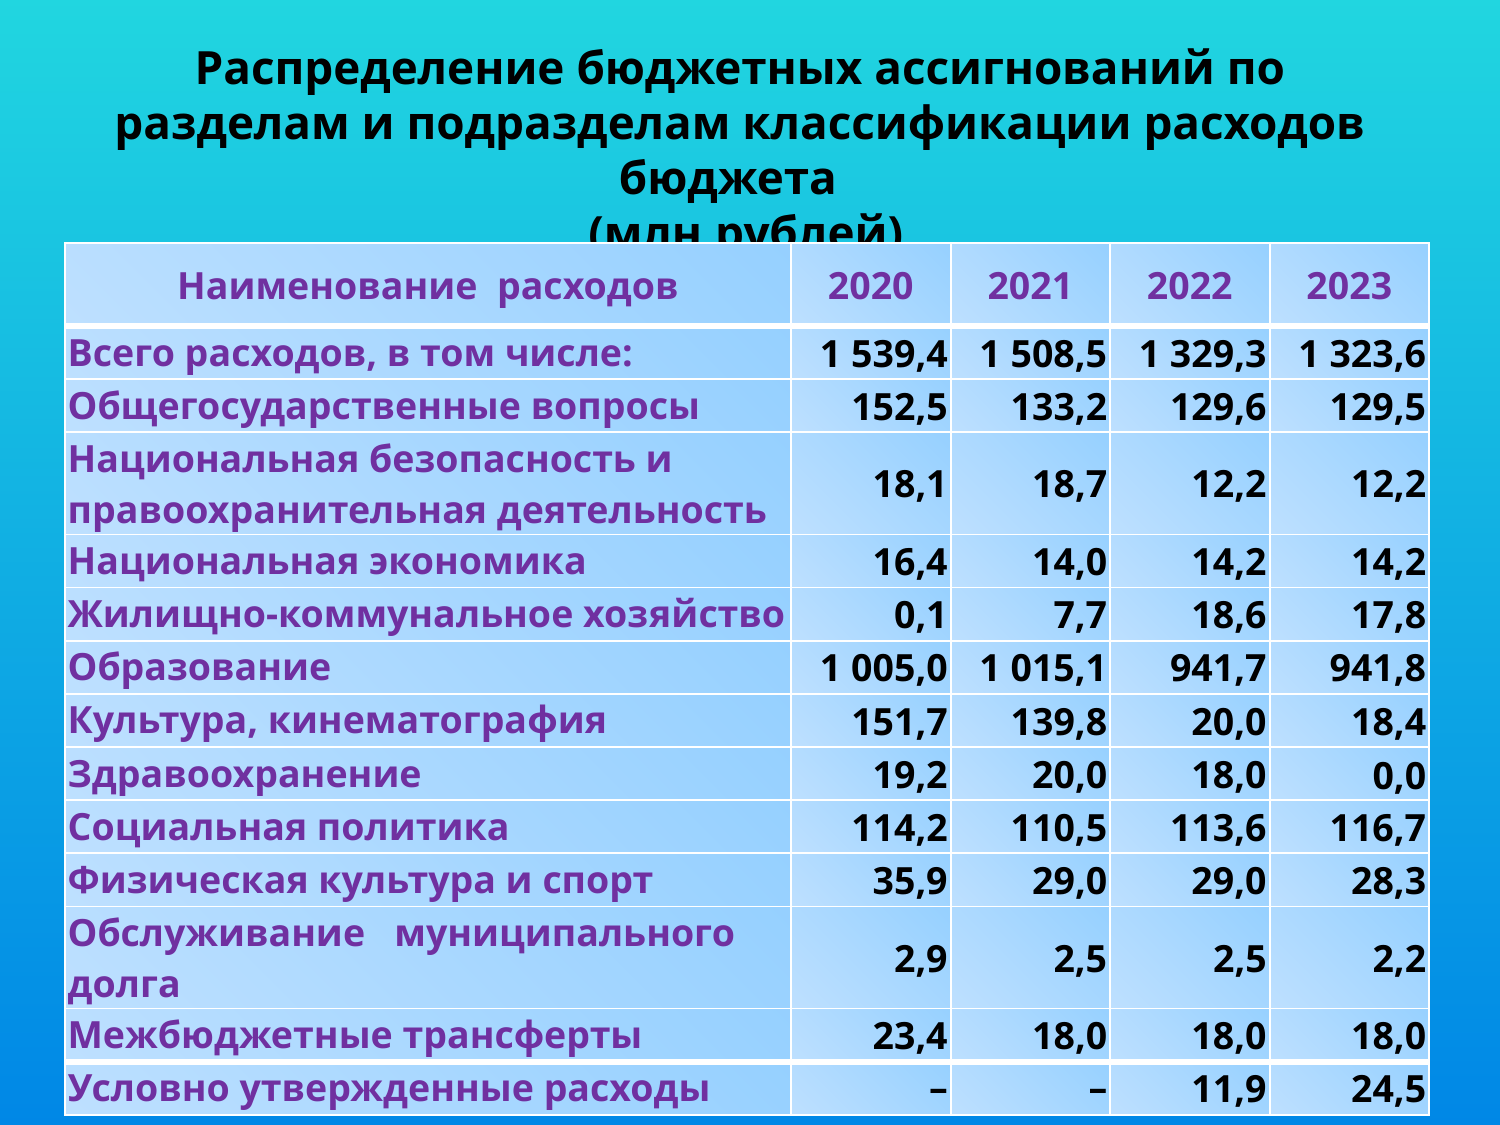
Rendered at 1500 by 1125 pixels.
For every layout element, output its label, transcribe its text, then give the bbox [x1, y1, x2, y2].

table_cell Культура, кинематография [66, 695, 790, 746]
table_header 2020 [792, 244, 950, 323]
table_cell 20,0 [952, 748, 1109, 799]
table_cell Физическая культура и спорт [66, 854, 790, 906]
title Распределение бюджетных ассигнований по разделам и подразделам классификации расходов бюджета (млн.рублей) [64, 54, 1415, 242]
table_cell 129,6 [1111, 380, 1269, 431]
table_cell 28,3 [1271, 854, 1428, 906]
table_cell 2,2 [1271, 907, 1428, 1008]
table_cell – [792, 1065, 950, 1114]
table_cell 11,9 [1111, 1065, 1269, 1114]
table_cell 12,2 [1271, 433, 1428, 534]
table_cell 12,2 [1111, 433, 1269, 534]
table_cell 14,2 [1111, 535, 1269, 587]
table_cell 2,5 [1111, 907, 1269, 1008]
table_cell 18,6 [1111, 588, 1269, 640]
table_cell 114,2 [792, 801, 950, 852]
table_header 2021 [952, 244, 1109, 323]
table_cell 20,0 [1111, 695, 1269, 746]
table_cell 116,7 [1271, 801, 1428, 852]
table_cell 1 508,5 [952, 329, 1109, 378]
table_cell Здравоохранение [66, 748, 790, 799]
table_cell Национальная безопасность и правоохранительная деятельность [66, 433, 790, 534]
table_cell Образование [66, 642, 790, 693]
table_cell 129,5 [1271, 380, 1428, 431]
table_cell 1 329,3 [1111, 329, 1269, 378]
table_cell 0,0 [1271, 748, 1428, 799]
table_cell 18,1 [792, 433, 950, 534]
table_cell 24,5 [1271, 1065, 1428, 1114]
table_cell 18,7 [952, 433, 1109, 534]
table_cell 29,0 [952, 854, 1109, 906]
table_cell 941,7 [1111, 642, 1269, 693]
table_cell 151,7 [792, 695, 950, 746]
table_cell – [952, 1065, 1109, 1114]
table_cell 152,5 [792, 380, 950, 431]
table_cell 18,0 [1111, 1009, 1269, 1059]
table_cell 19,2 [792, 748, 950, 799]
table_cell 35,9 [792, 854, 950, 906]
table_cell 1 015,1 [952, 642, 1109, 693]
table_cell 17,8 [1271, 588, 1428, 640]
table_cell 7,7 [952, 588, 1109, 640]
table_cell Обслуживание муниципального долга [66, 907, 790, 1008]
table_cell Всего расходов, в том числе: [66, 329, 790, 378]
table_cell 14,2 [1271, 535, 1428, 587]
table_header Наименование расходов [66, 244, 790, 323]
table_cell 1 539,4 [792, 329, 950, 378]
table_cell 23,4 [792, 1009, 950, 1059]
table_cell 941,8 [1271, 642, 1428, 693]
table_cell Общегосударственные вопросы [66, 380, 790, 431]
table_cell 139,8 [952, 695, 1109, 746]
table_cell Социальная политика [66, 801, 790, 852]
table_cell Условно утвержденные расходы [66, 1065, 790, 1114]
table_cell 18,0 [1271, 1009, 1428, 1059]
table_cell 133,2 [952, 380, 1109, 431]
table_cell 0,1 [792, 588, 950, 640]
table_cell 1 323,6 [1271, 329, 1428, 378]
table_cell 18,0 [1111, 748, 1269, 799]
table_cell Жилищно-коммунальное хозяйство [66, 588, 790, 640]
table_cell 2,5 [952, 907, 1109, 1008]
table_cell 2,9 [792, 907, 950, 1008]
table_header 2023 [1271, 244, 1428, 323]
table_cell 113,6 [1111, 801, 1269, 852]
table_cell 110,5 [952, 801, 1109, 852]
table_header 2022 [1111, 244, 1269, 323]
table_cell 29,0 [1111, 854, 1269, 906]
table_cell 14,0 [952, 535, 1109, 587]
table_cell 18,0 [952, 1009, 1109, 1059]
table_cell 16,4 [792, 535, 950, 587]
table_cell 18,4 [1271, 695, 1428, 746]
table_cell 1 005,0 [792, 642, 950, 693]
table_cell Межбюджетные трансферты [66, 1009, 790, 1059]
table_cell Национальная экономика [66, 535, 790, 587]
